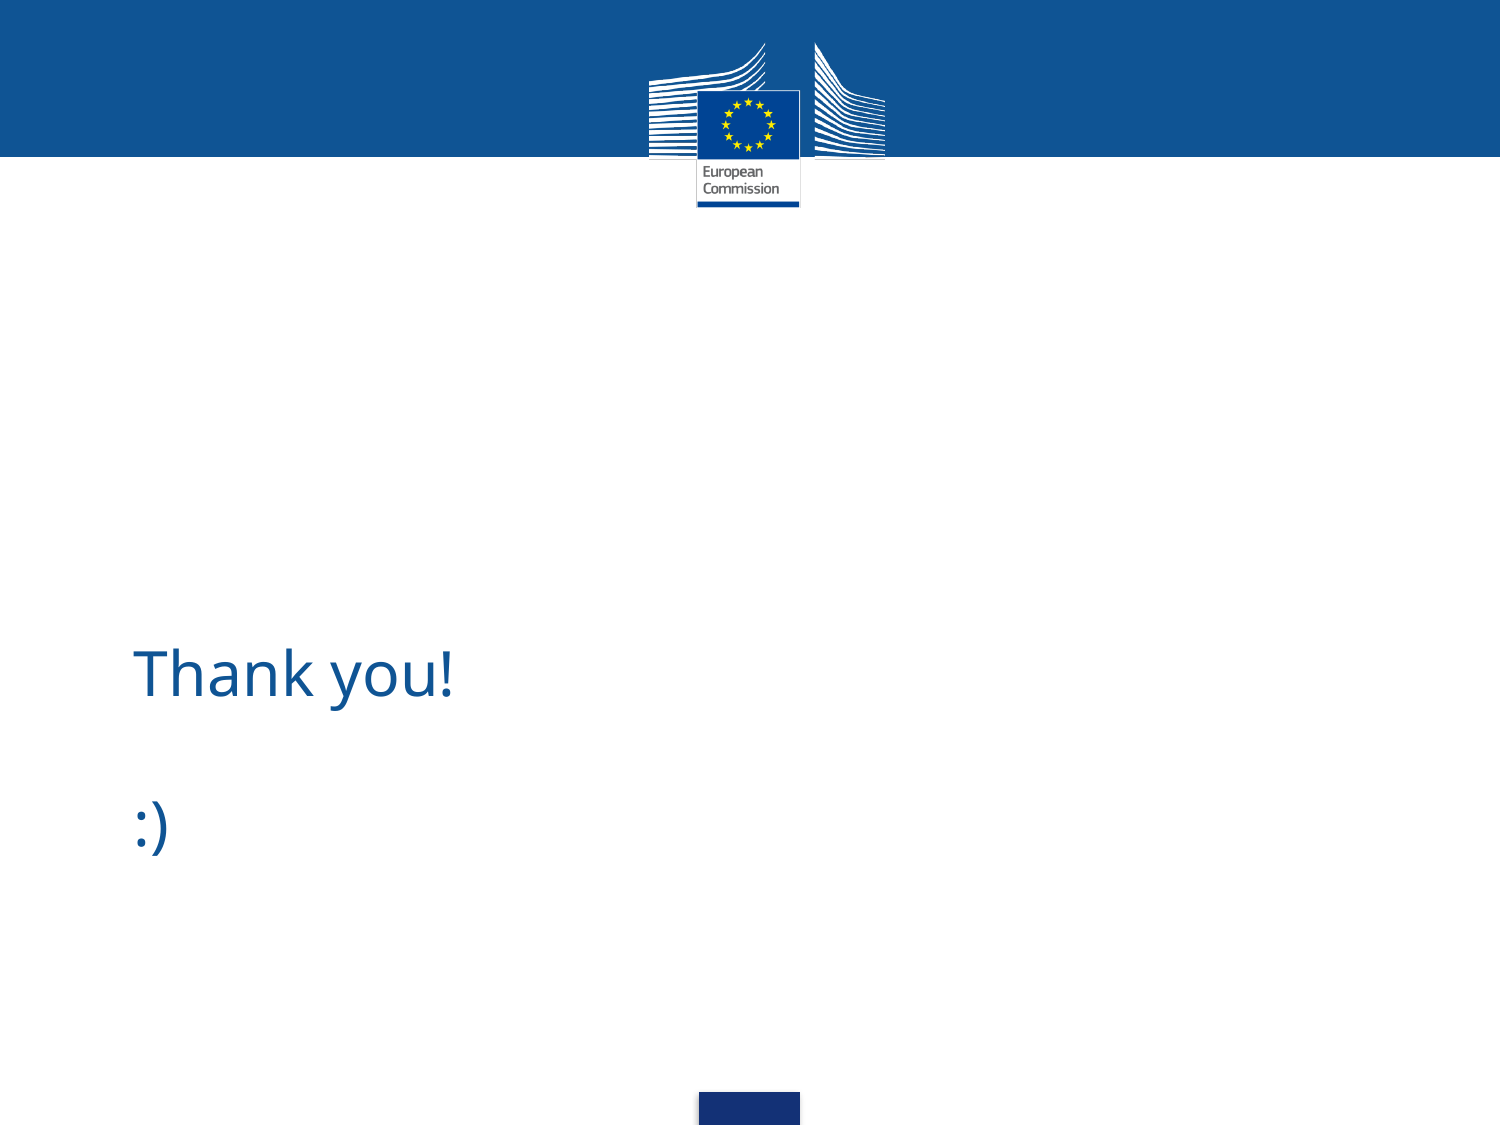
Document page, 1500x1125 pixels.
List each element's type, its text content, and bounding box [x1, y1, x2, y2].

list Thank you! :) [74, 408, 1426, 989]
picture [649, 42, 885, 208]
